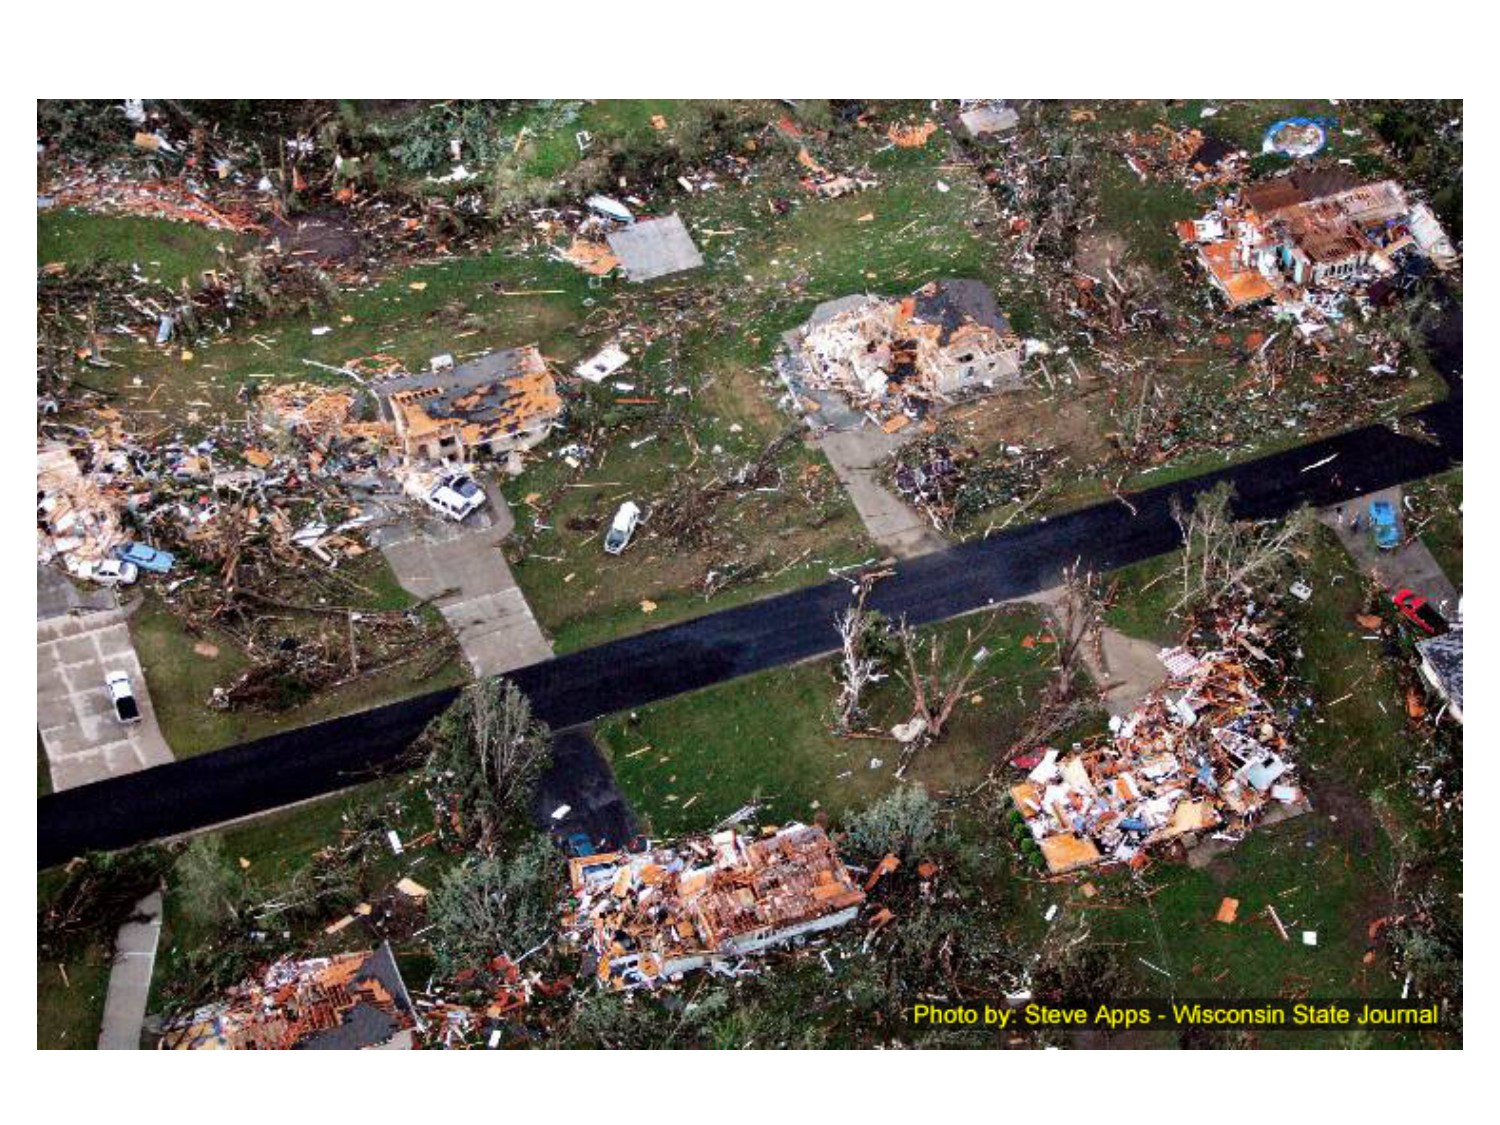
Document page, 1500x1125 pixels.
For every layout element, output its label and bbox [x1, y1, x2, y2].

picture [37, 99, 1463, 1050]
